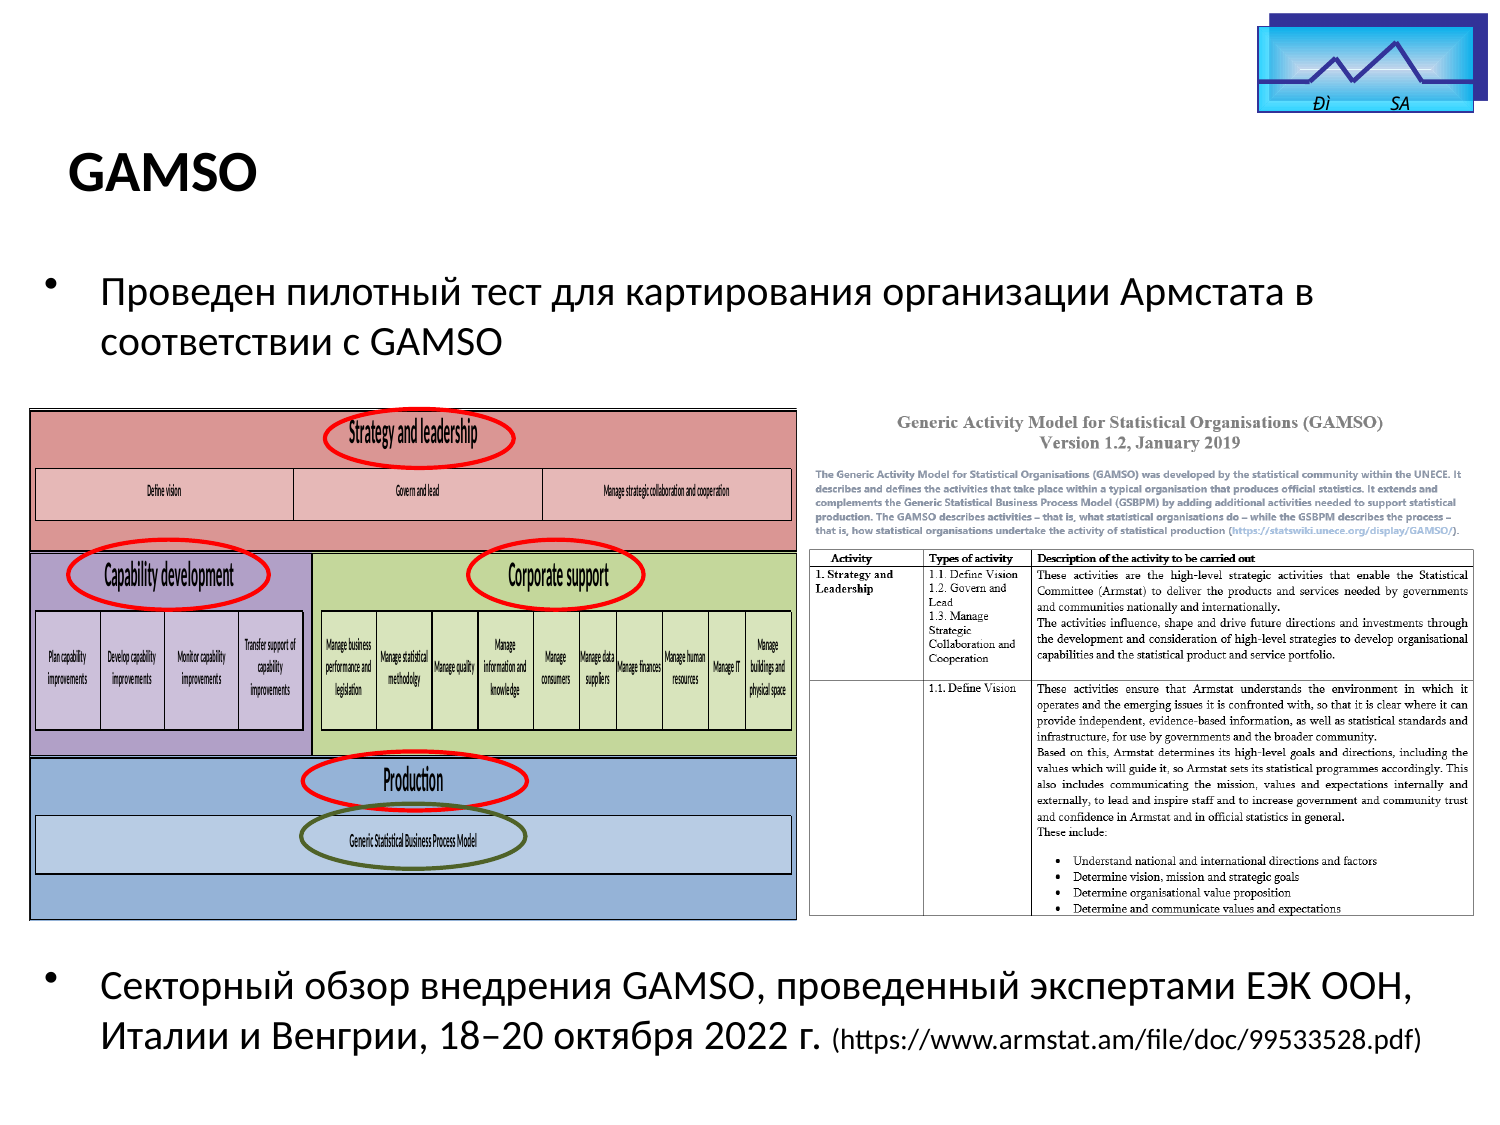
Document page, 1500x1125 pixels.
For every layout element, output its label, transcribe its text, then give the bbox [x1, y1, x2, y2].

picture [796, 408, 1480, 922]
text_box Секторный обзор внедрения GAMSO, проведенный экспертами ЕЭК ООН, Италии и Венгрии, 18–20 октября 2022 г. (https://www.armstat.am/file/doc/99533528.pdf) [29, 950, 1466, 1125]
title GAMSO [53, 79, 1480, 257]
text_box Проведен пилотный тест для картирования организации Армстата в соответствии с GAMSO [29, 256, 1480, 371]
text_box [1257, 26, 1474, 125]
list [29, 408, 795, 922]
